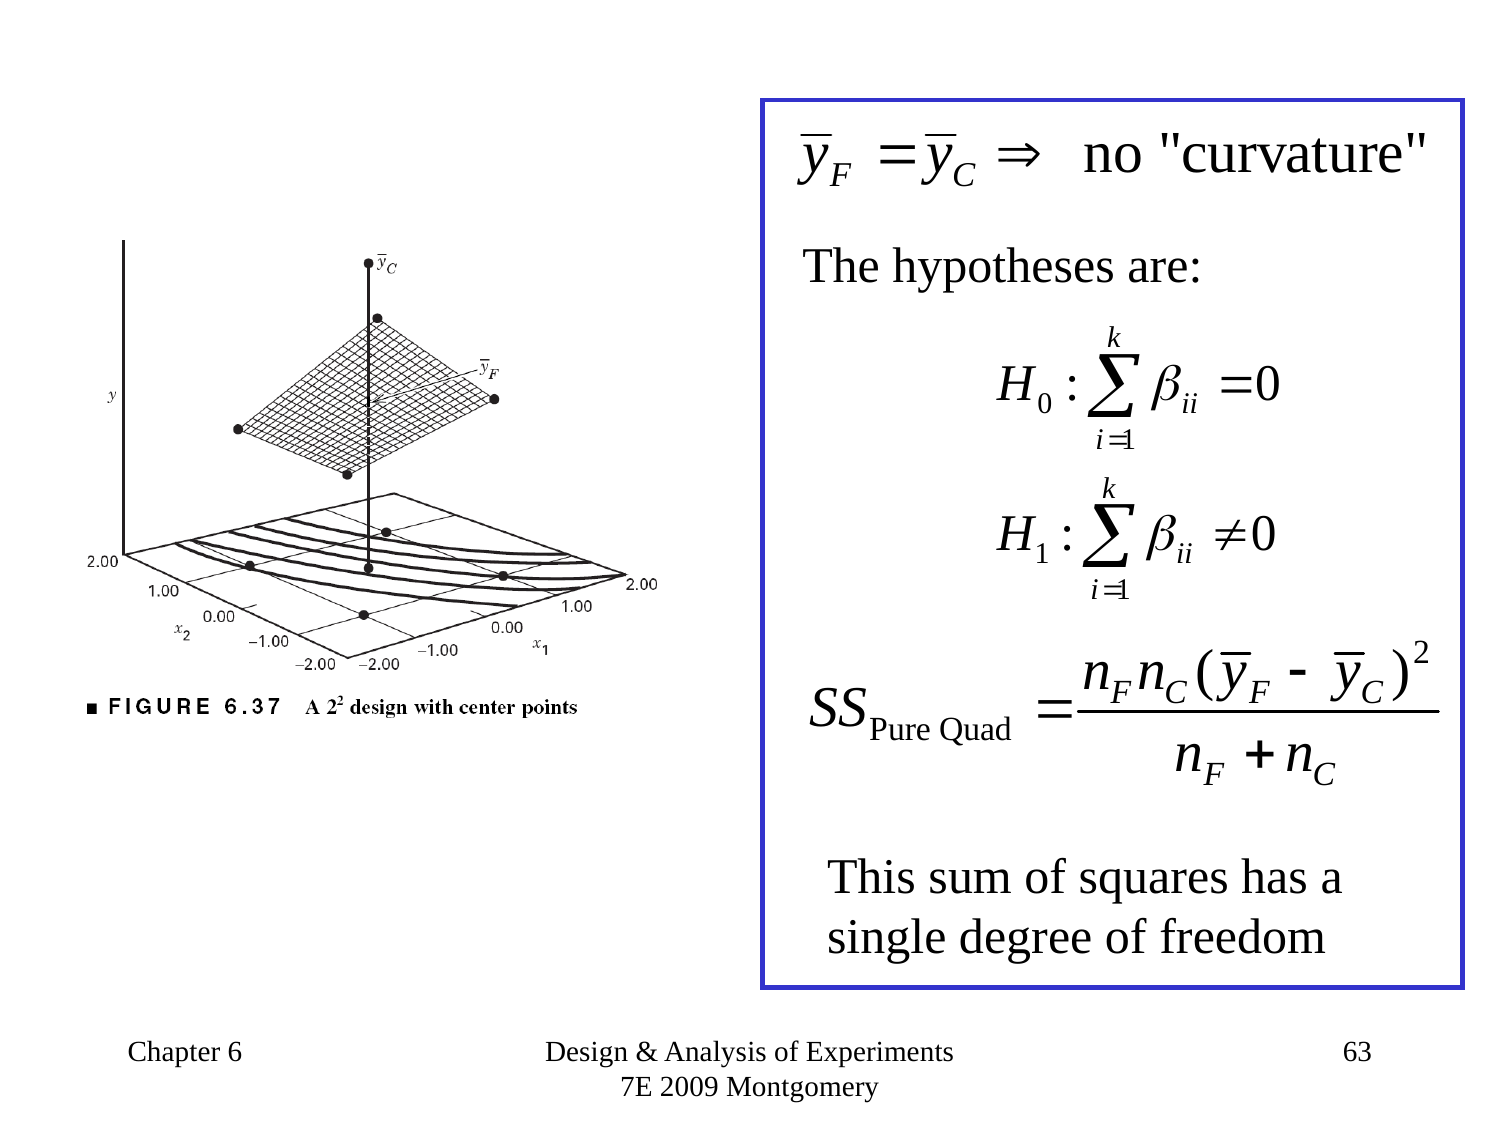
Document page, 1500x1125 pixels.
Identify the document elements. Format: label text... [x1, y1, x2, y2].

text_box This sum of squares has a single degree of freedom [812, 836, 1413, 971]
text_box [762, 99, 1463, 988]
slide_number Chapter 6 [112, 1024, 426, 1101]
footer Design & Analysis of Experiments 7E 2009 Montgomery [512, 1024, 988, 1101]
slide_number 63 [1074, 1024, 1388, 1101]
picture [49, 224, 713, 738]
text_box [987, 312, 1288, 613]
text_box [799, 624, 1451, 799]
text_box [787, 112, 1438, 203]
